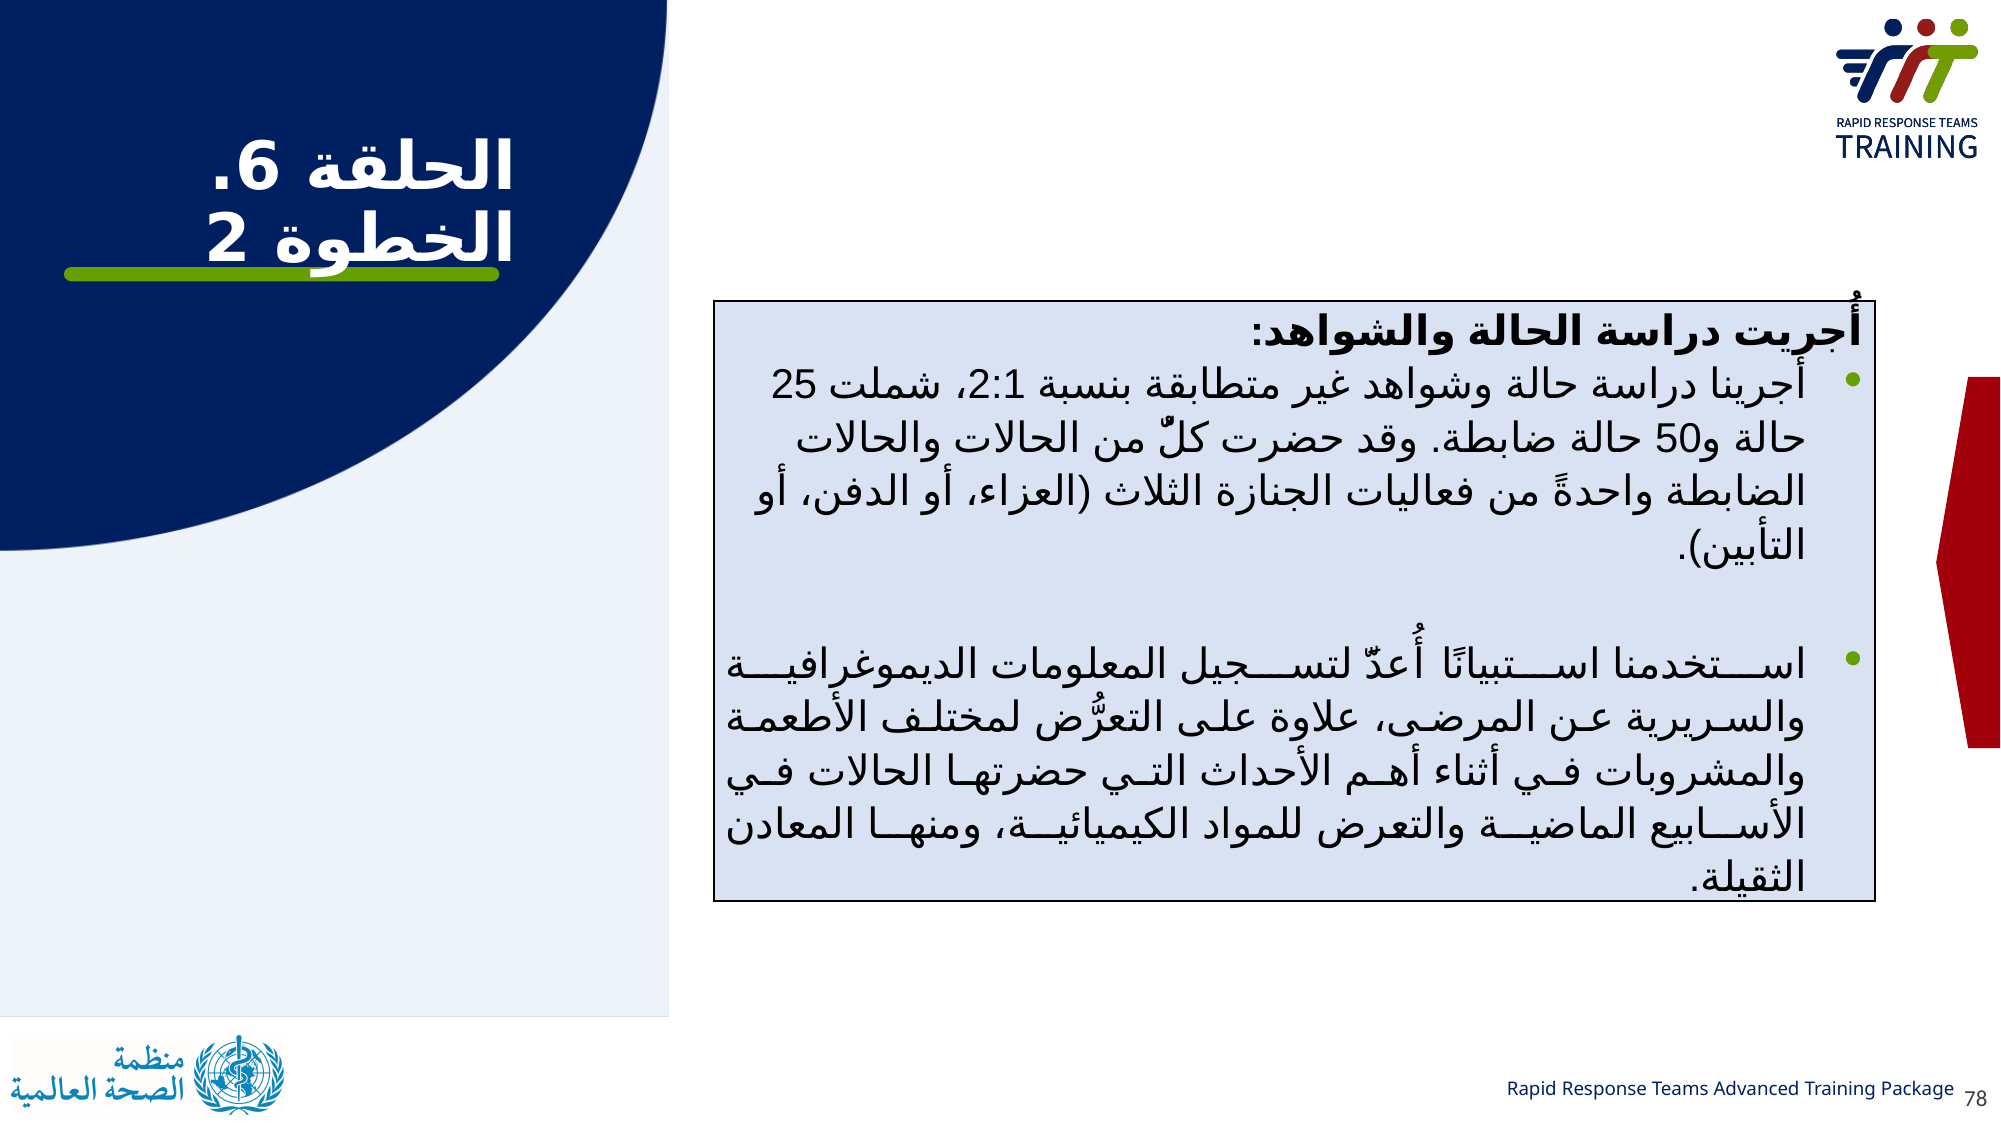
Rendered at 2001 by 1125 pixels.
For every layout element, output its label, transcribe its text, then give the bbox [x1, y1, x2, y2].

picture [11, 1035, 284, 1115]
picture [0, 0, 669, 1018]
picture [1835, 19, 1978, 167]
table_header أُجريت دراسة الحالة والشواهد: أجرينا دراسة حالة وشواهد غير متطابقة بنسبة 2:1، شملت 25 حالة و50 حالة ضابطة. وقد حضرت كلٌّ من الحالات والحالات الضابطة واحدةً من فعاليات الجنازة الثلاث (العزاء، أو الدفن، أو التأبين). استخدمنا استبيانًا أُعدَّ لتسجيل المعلومات الديموغرافية والسريرية عن المرضى، علاوة على التعرُّض لمختلف الأطعمة والمشروبات في أثناء أهم الأحداث التي حضرتها الحالات في الأسابيع الماضية والتعرض للمواد الكيميائية، ومنها المعادن الثقيلة. [715, 302, 1874, 900]
picture [241, 1050, 247, 1059]
title الحلقة 6. الخطوة 2 [61, 109, 525, 299]
